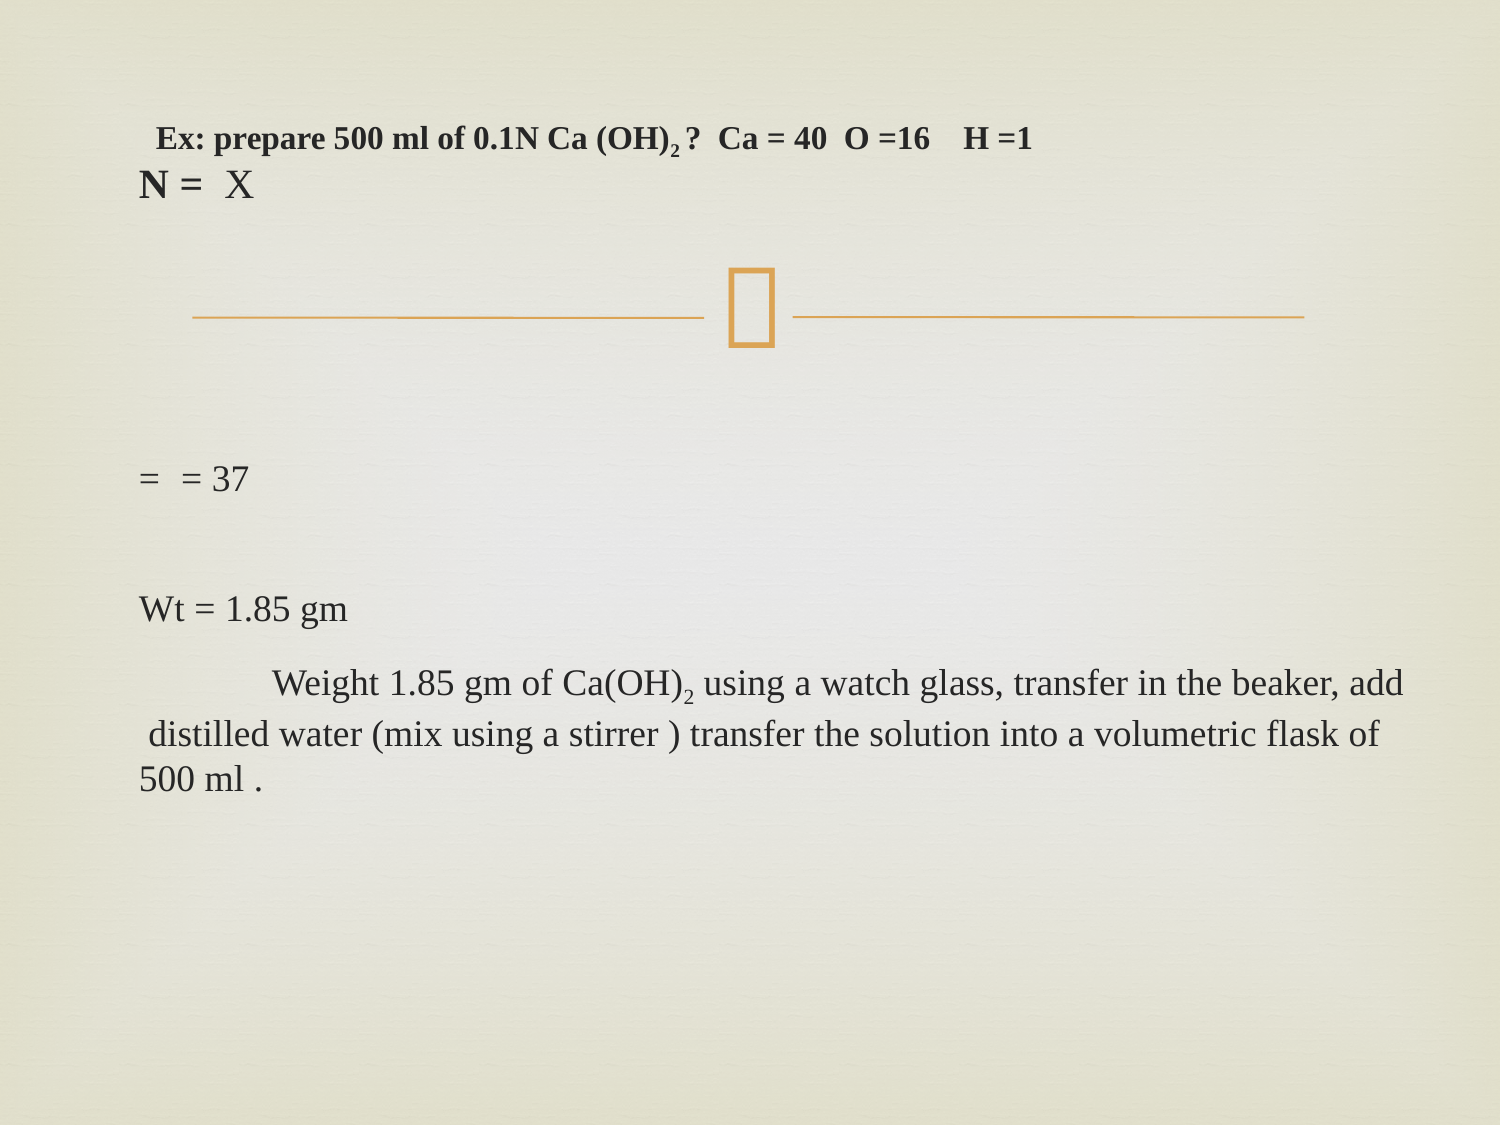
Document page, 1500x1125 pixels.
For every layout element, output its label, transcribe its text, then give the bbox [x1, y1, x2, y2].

title Ex: prepare 500 ml of 0.1N Ca (OH)2 ? Ca = 40 O =16 H =1 [0, 184, 1231, 358]
